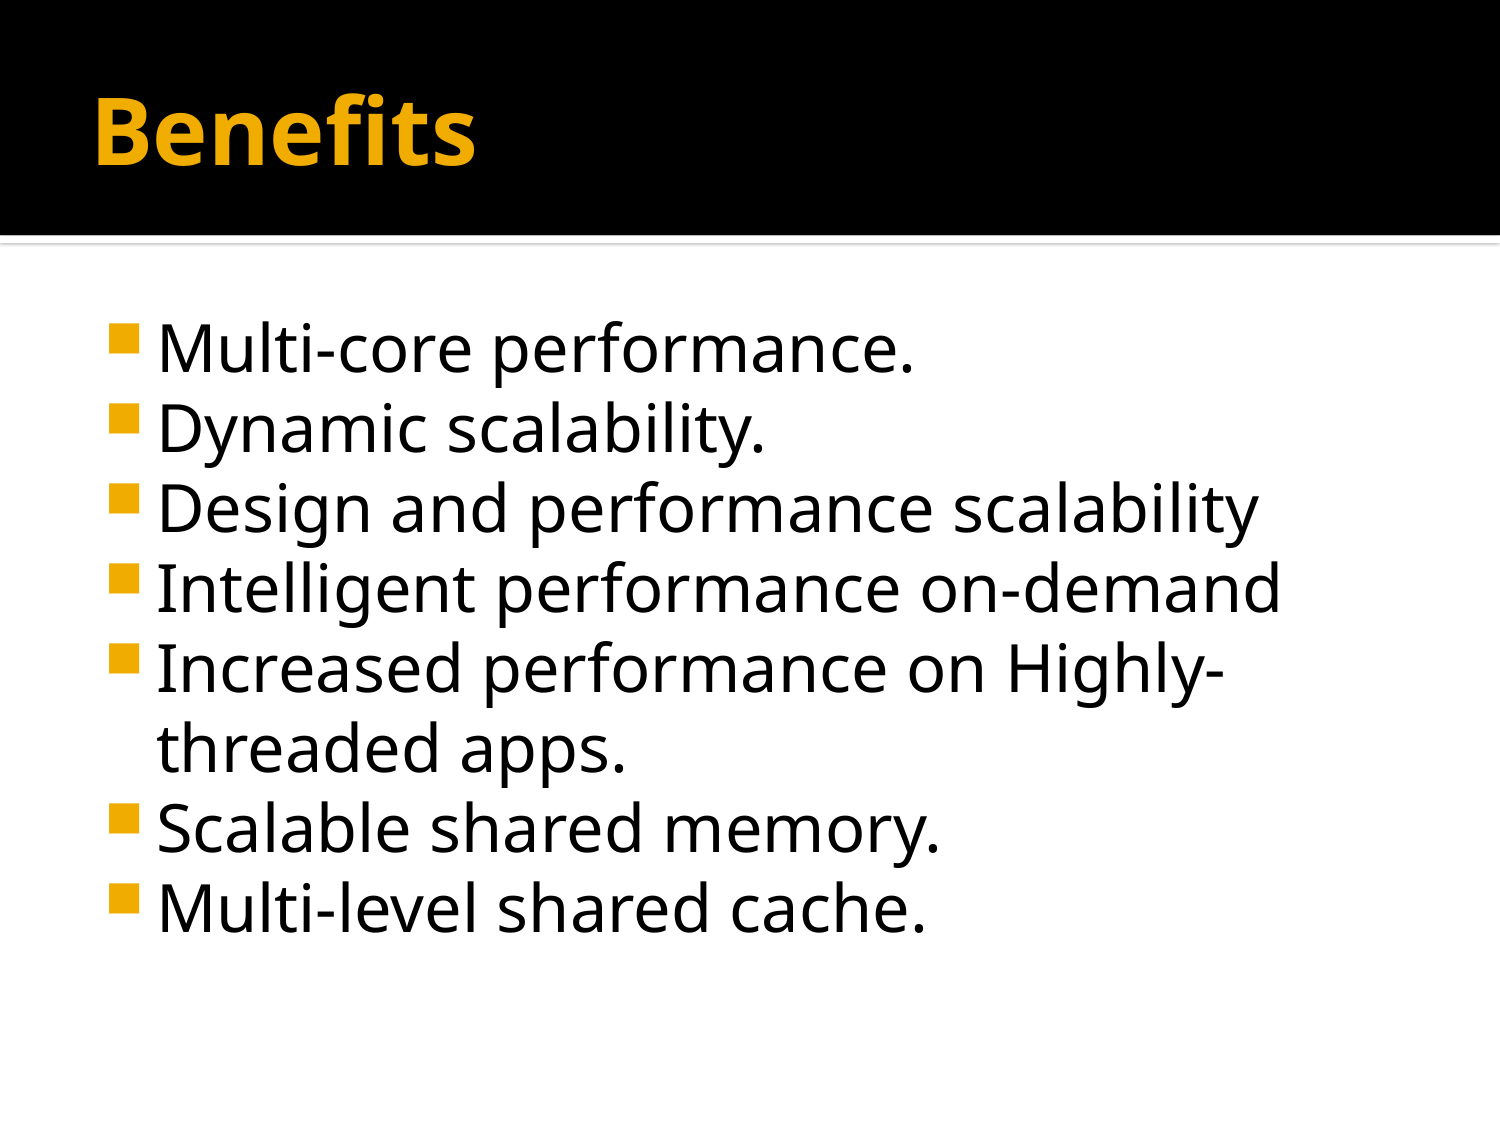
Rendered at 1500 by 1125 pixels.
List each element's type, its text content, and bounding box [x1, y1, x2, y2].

title Benefits [75, 25, 1425, 231]
list Multi-core performance. Dynamic scalability. Design and performance scalability Intelligent performance on-demand Increased performance on Highly-threaded apps. Scalable shared memory. Multi-level shared cache. [75, 291, 1425, 1050]
